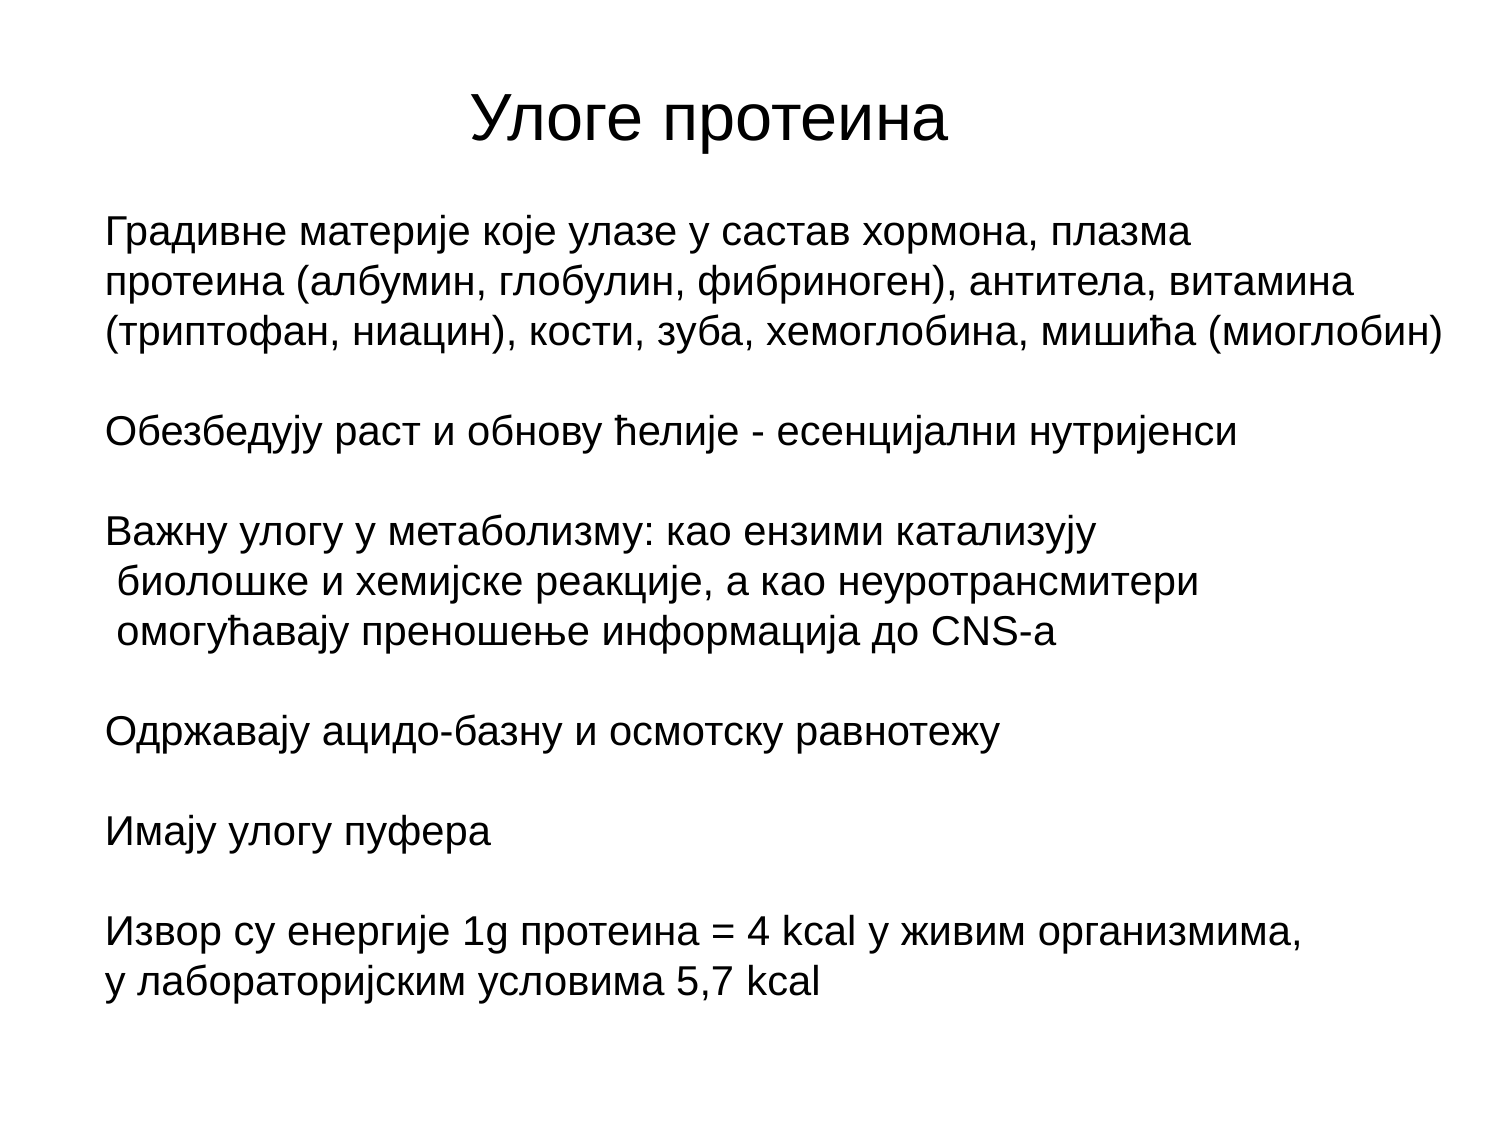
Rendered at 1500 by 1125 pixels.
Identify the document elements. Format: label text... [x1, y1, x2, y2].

text_box Улоге протеина [454, 66, 965, 161]
text_box Градивне материје које улазе у састав хормона, плазма протеина (албумин, глобулин, фибриноген), антитела, витамина (триптофан, ниацин), кости, зуба, хемоглобина, мишића (миоглобин) Обезбедују раст и обнову ћелије - есенцијални нутријенси Важну улогу у метаболизму: као ензими катализују биолошке и хемијске реакције, а као неуротрансмитери омогућавају преношење информација до CNS-а Одржавају ацидо-базну и осмотску равнотежу Имају улогу пуфера Извор су енергије 1g протеина = 4 kcal у живим организмима, у лабораторијским условима 5,7 kcal [0, 196, 1459, 1122]
